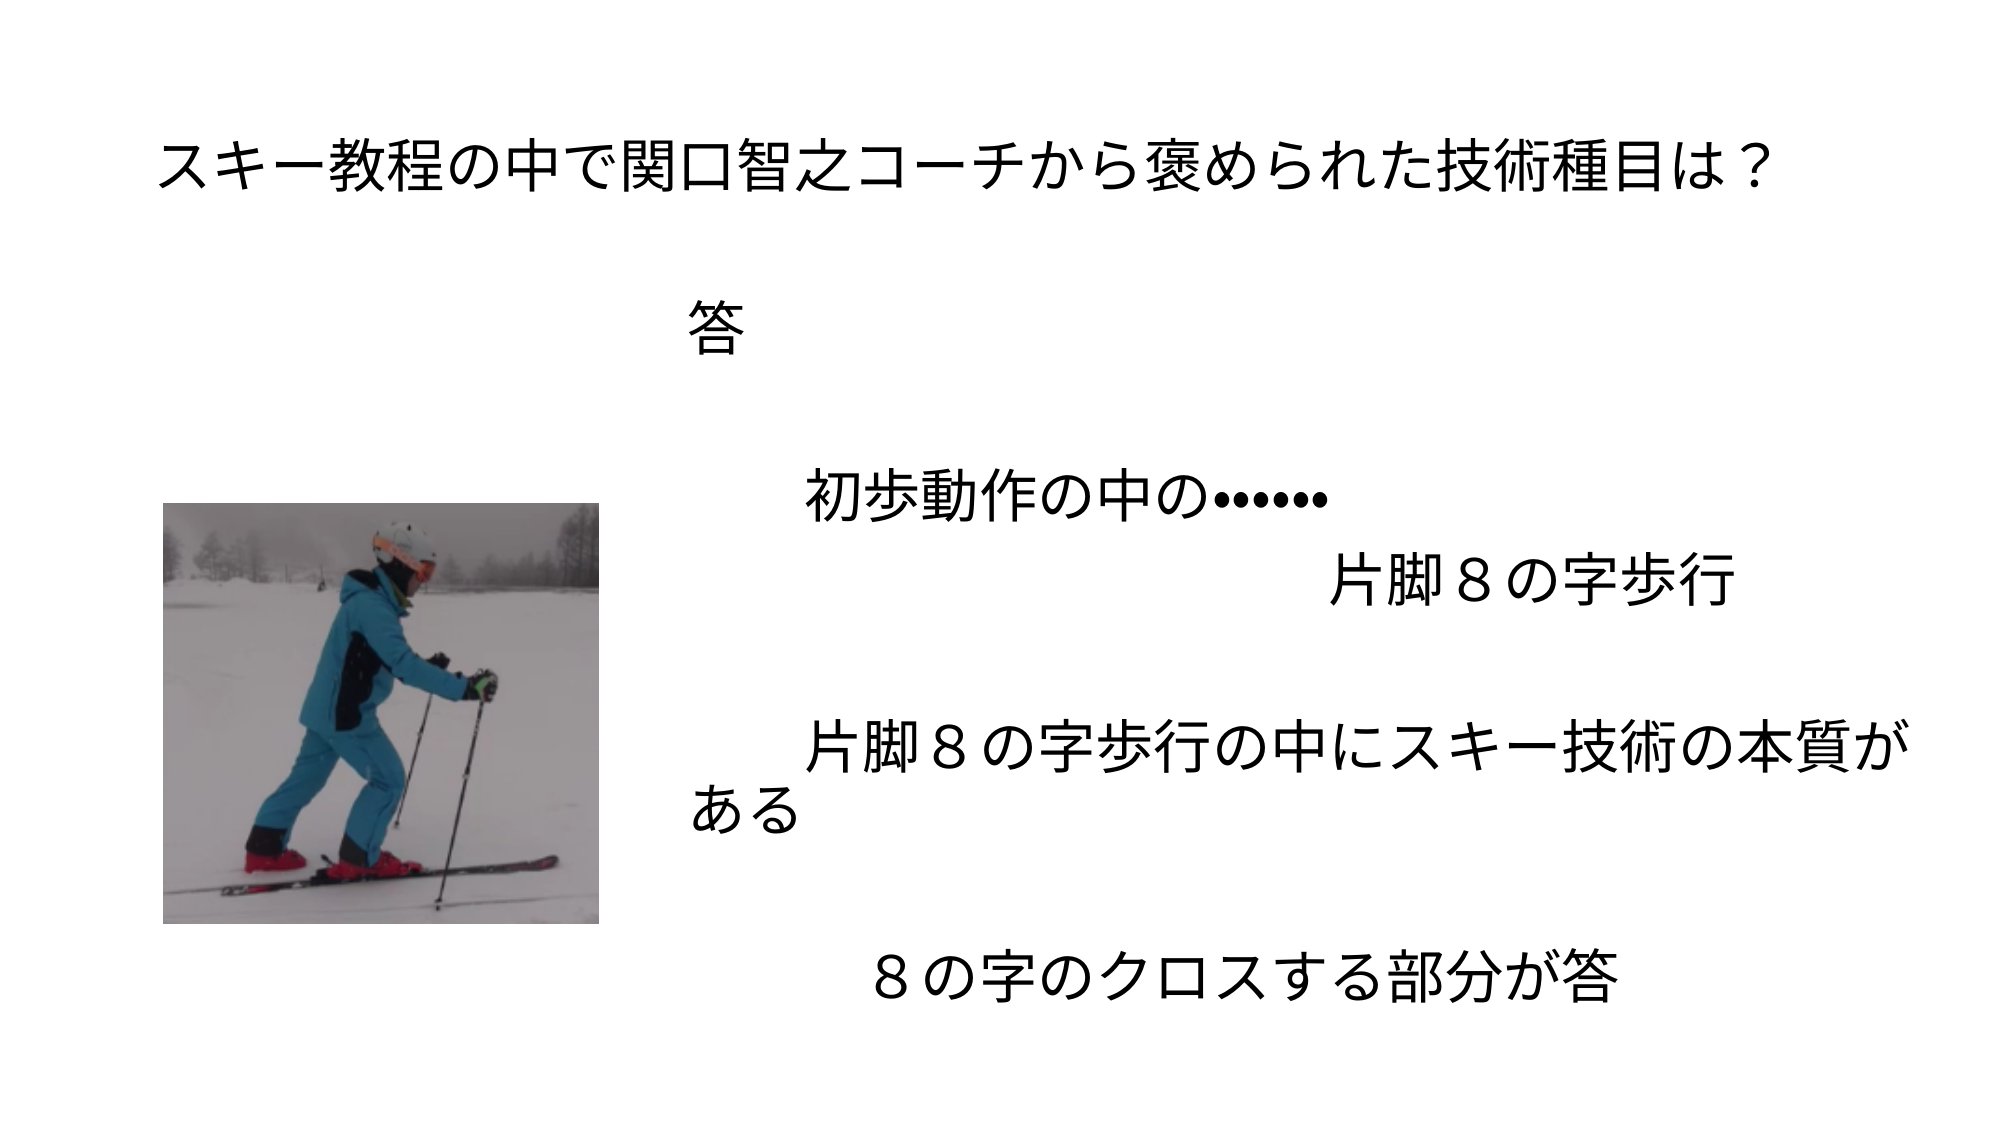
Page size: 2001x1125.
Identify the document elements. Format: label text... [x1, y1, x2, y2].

list 答 初歩動作の中の・・・・・・ 片脚８の字歩行 片脚８の字歩行の中にスキー技術の本質がある ８の字のクロスする部分が答 [672, 292, 1965, 1083]
picture [163, 503, 599, 924]
title スキー教程の中で関口智之コーチから褒められた技術種目は？ [138, 60, 1864, 278]
